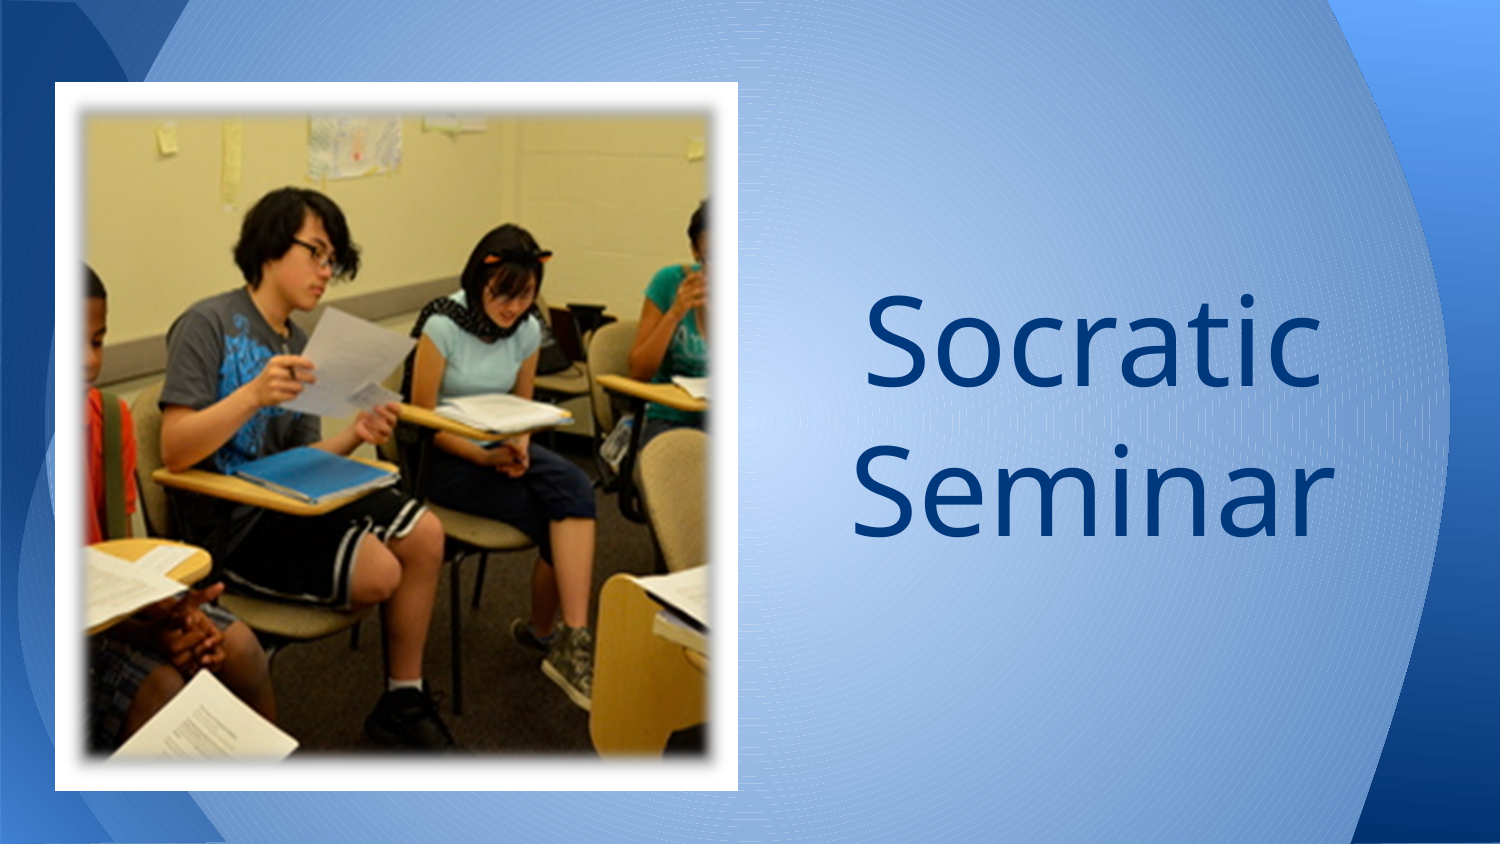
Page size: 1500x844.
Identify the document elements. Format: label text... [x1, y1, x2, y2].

list Socratic Seminar [762, 96, 1425, 800]
picture [55, 82, 738, 791]
